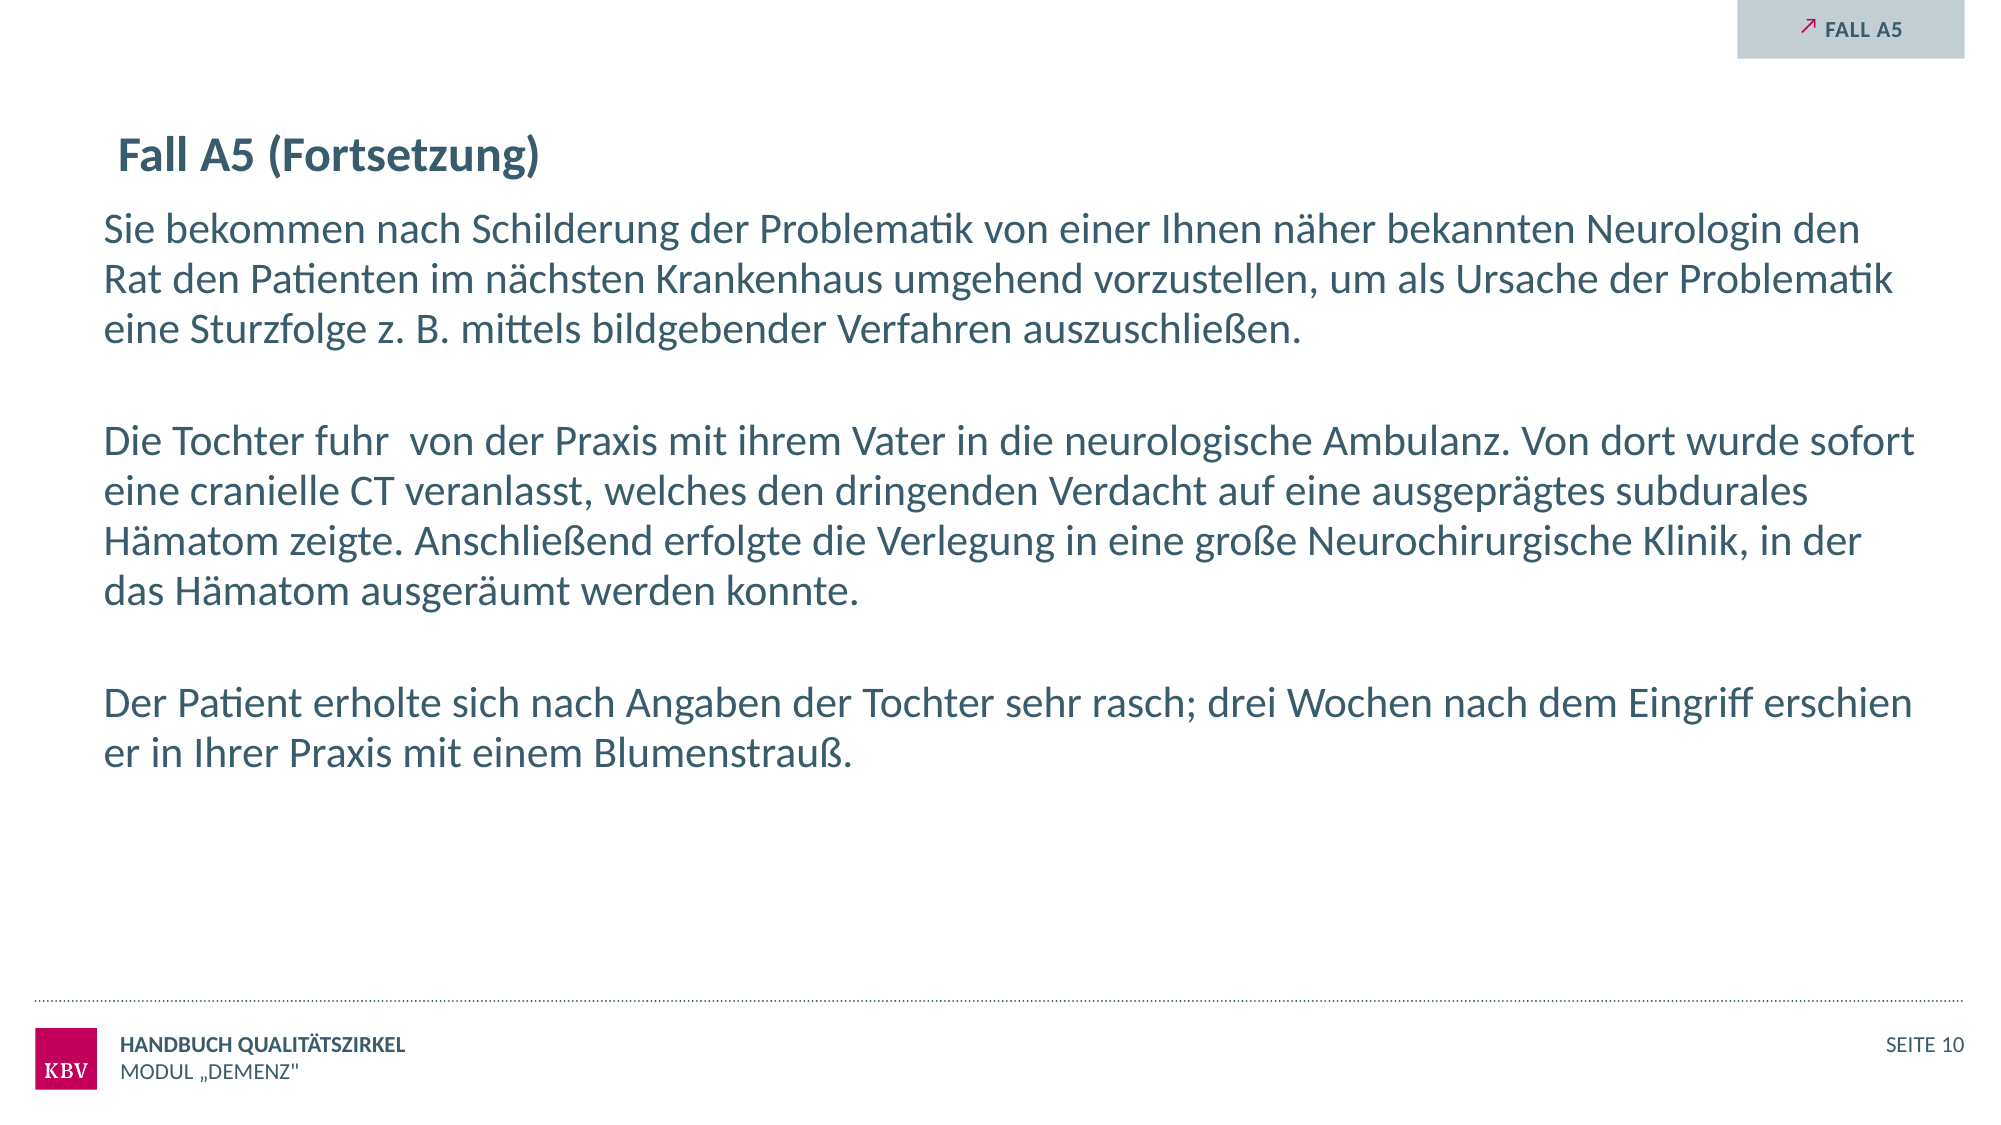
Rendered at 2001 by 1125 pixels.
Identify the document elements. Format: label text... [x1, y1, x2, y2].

list Sie bekommen nach Schilderung der Problematik von einer Ihnen näher bekannten Neurologin den Rat den Patienten im nächsten Krankenhaus umgehend vorzustellen, um als Ursache der Problematik eine Sturzfolge z. B. mittels bildgebender Verfahren auszuschließen. Die Tochter fuhr von der Praxis mit ihrem Vater in die neurologische Ambulanz. Von dort wurde sofort eine cranielle CT veranlasst, welches den dringenden Verdacht auf eine ausgeprägtes subdurales Hämatom zeigte. Anschließend erfolgte die Verlegung in eine große Neurochirurgische Klinik, in der das Hämatom ausgeräumt werden konnte. Der Patient erholte sich nach Angaben der Tochter sehr rasch; drei Wochen nach dem Eingriff erschien er in Ihrer Praxis mit einem Blumenstrauß. [103, 204, 1926, 970]
title Fall A5 (Fortsetzung) [118, 129, 1880, 201]
slide_number Seite 10 [1787, 1030, 1965, 1057]
list Fall A5 [1737, 0, 1965, 59]
footer Handbuch Qualitätszirkel [120, 1030, 1668, 1057]
slide_number Modul „Demenz" [120, 1057, 1668, 1084]
